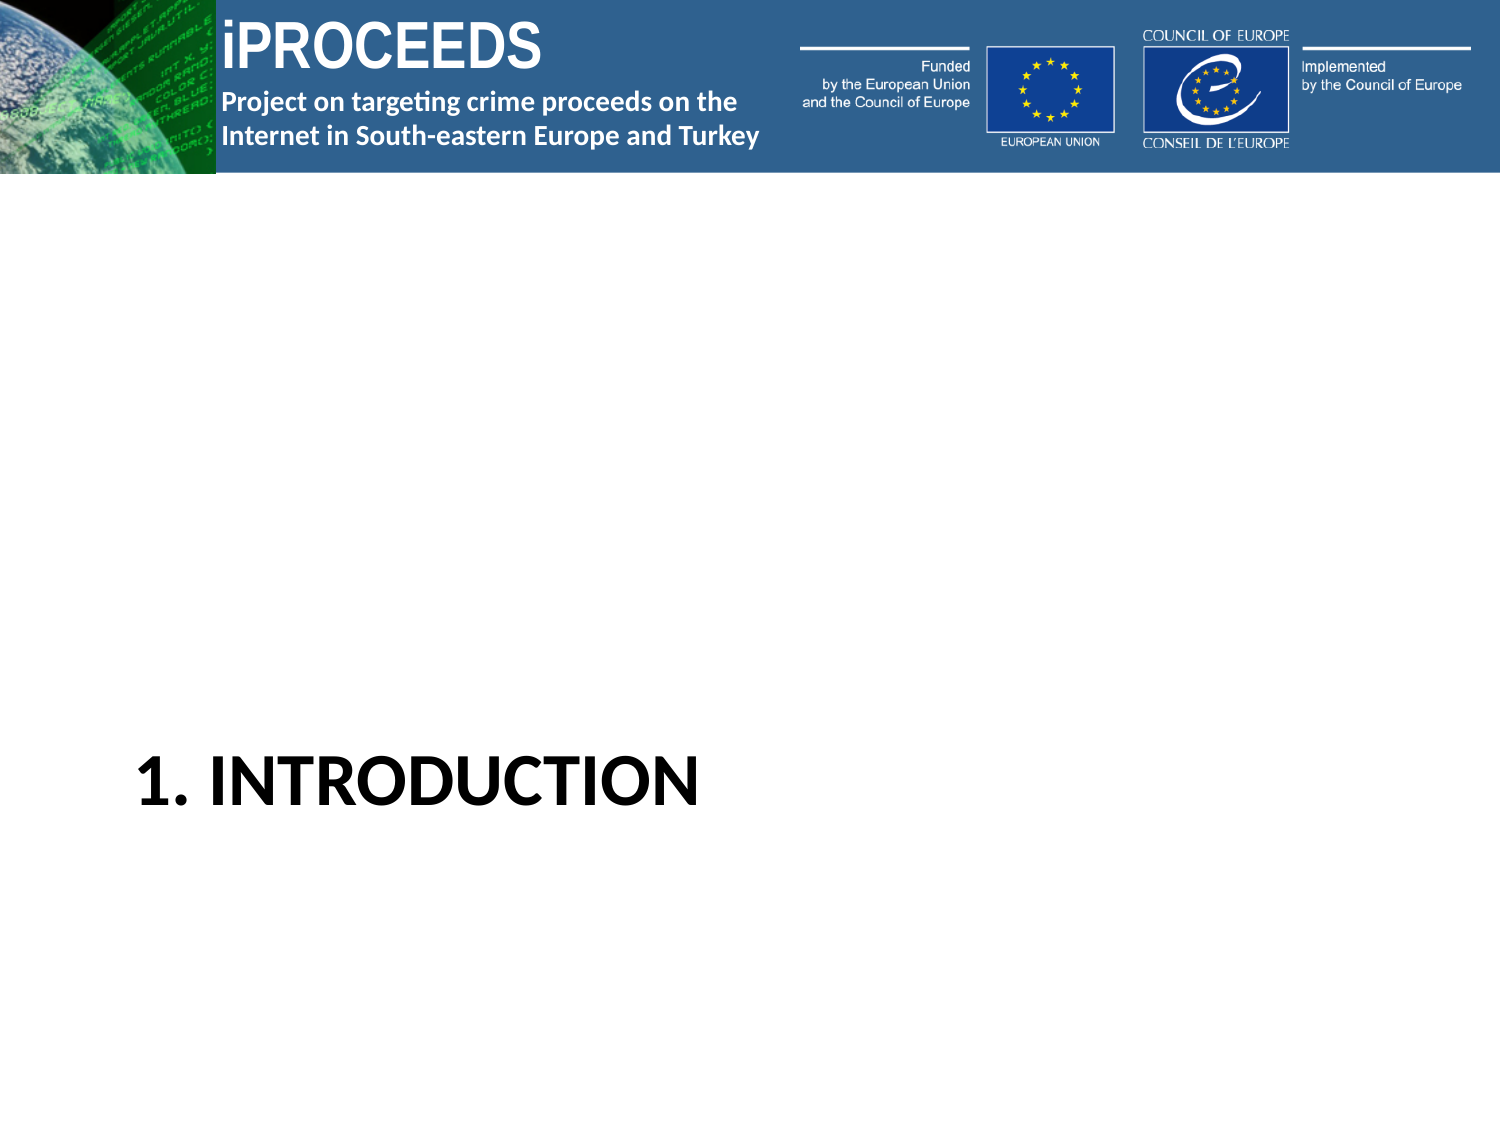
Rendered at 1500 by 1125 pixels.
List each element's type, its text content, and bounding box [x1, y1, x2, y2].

picture [0, 0, 216, 174]
picture [800, 30, 1471, 148]
title 1. INTRODUCTION [118, 722, 1394, 947]
